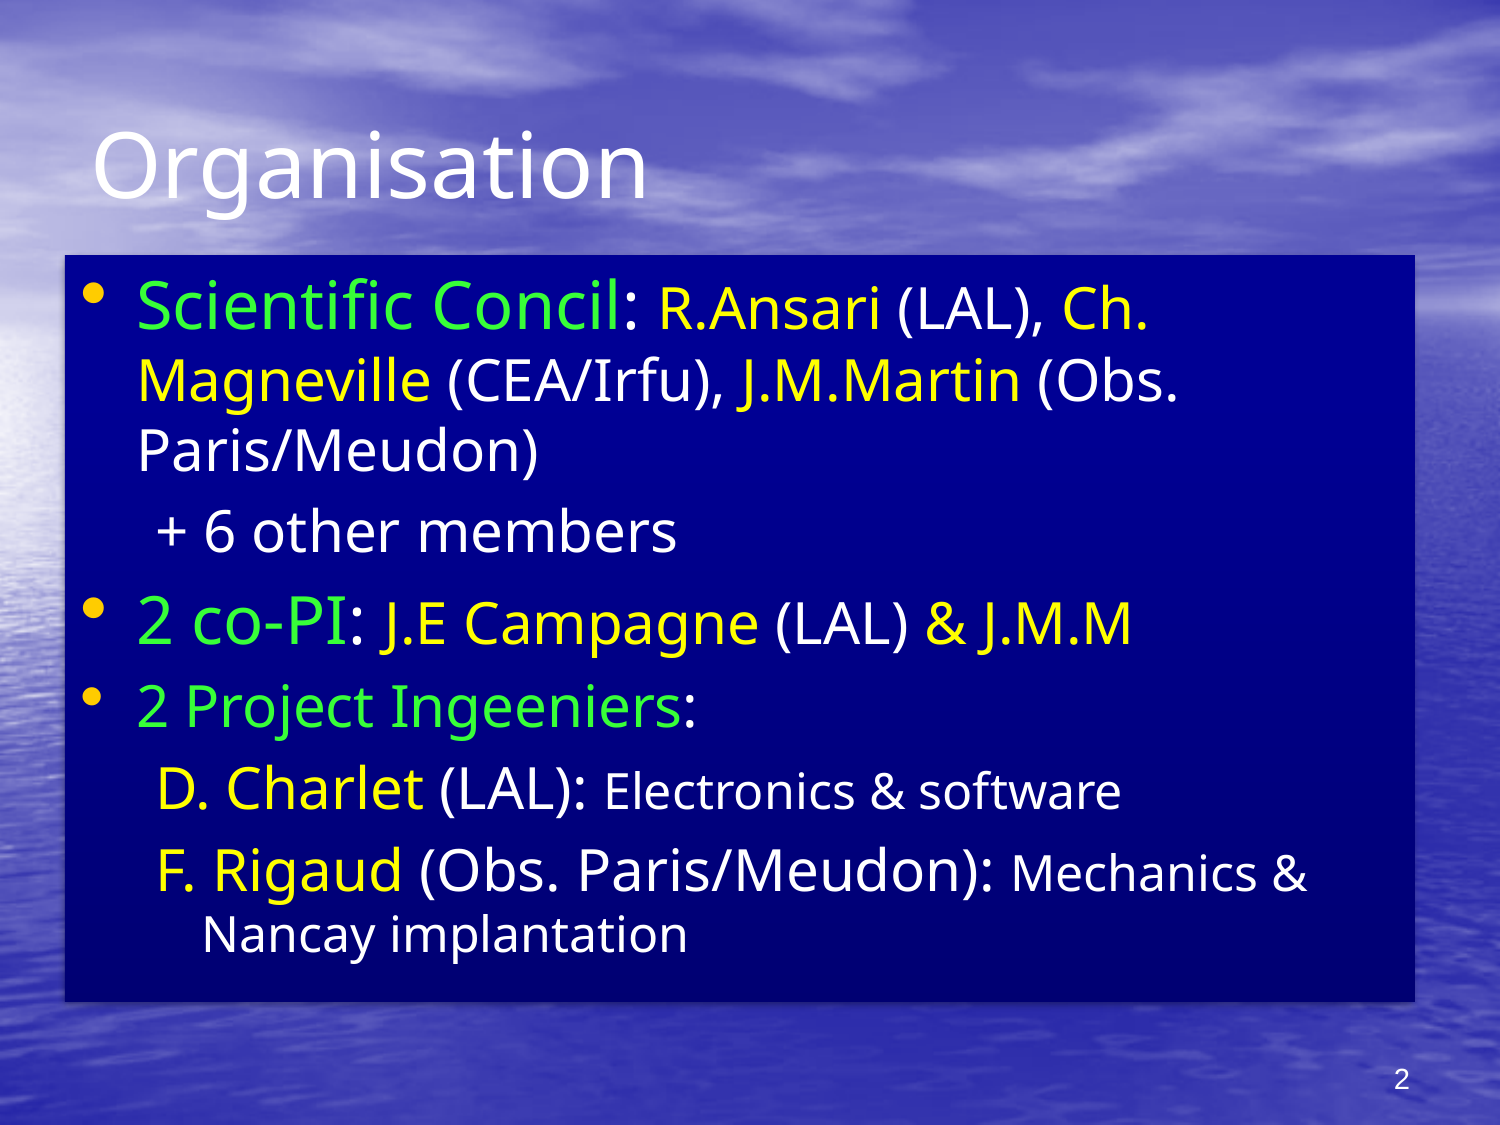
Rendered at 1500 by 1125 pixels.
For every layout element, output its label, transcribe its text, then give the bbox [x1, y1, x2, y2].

slide_number 2 [1074, 1024, 1426, 1103]
list Scientific Concil: R.Ansari (LAL), Ch. Magneville (CEA/Irfu), J.M.Martin (Obs. Paris/Meudon) + 6 other members 2 co-PI: J.E Campagne (LAL) & J.M.M 2 Project Ingeeniers: D. Charlet (LAL): Electronics & software F. Rigaud (Obs. Paris/Meudon): Mechanics & Nancay implantation [64, 255, 1416, 1002]
title Organisation [74, 47, 1426, 276]
